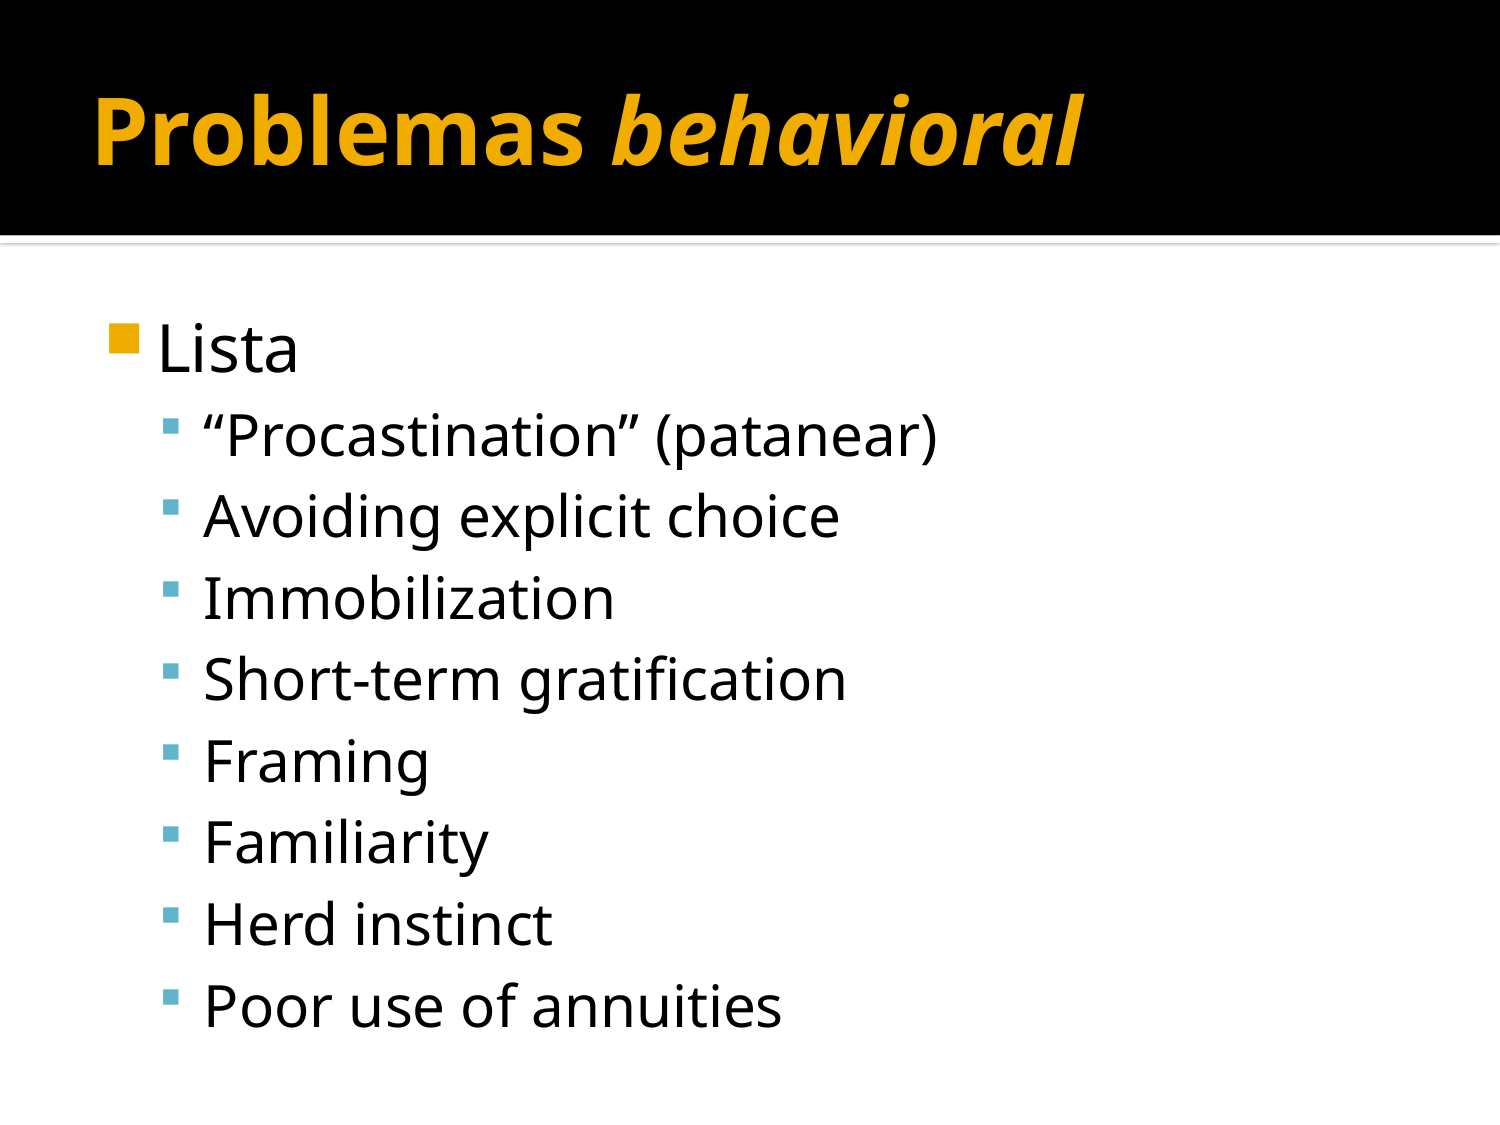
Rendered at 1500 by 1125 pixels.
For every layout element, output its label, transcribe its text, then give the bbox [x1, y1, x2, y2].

list Lista “Procastination” (patanear) Avoiding explicit choice Immobilization Short-term gratification Framing Familiarity Herd instinct Poor use of annuities [75, 291, 1425, 1050]
title Problemas behavioral [75, 25, 1425, 231]
